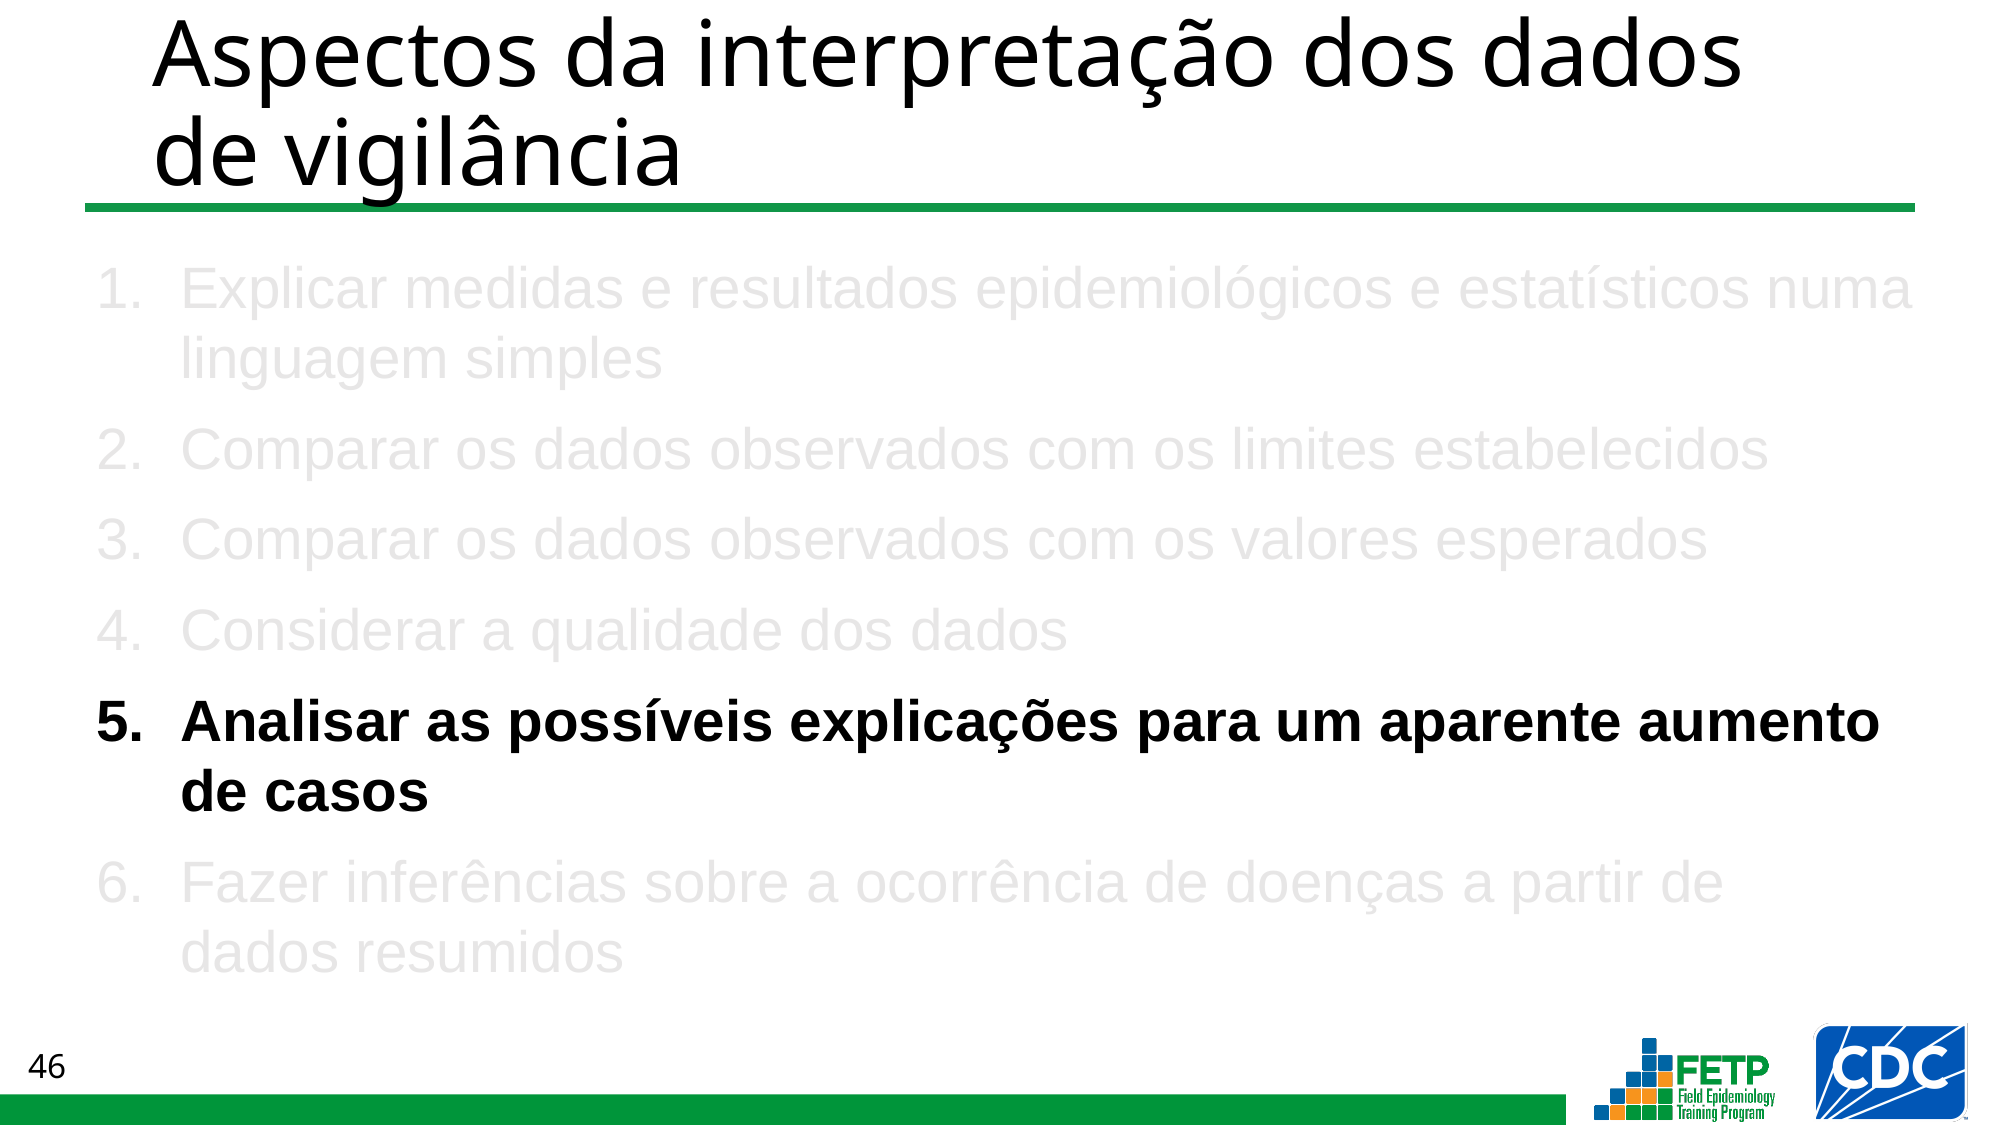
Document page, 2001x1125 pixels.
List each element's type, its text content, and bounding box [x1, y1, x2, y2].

picture [1813, 1023, 1968, 1122]
text_box Explicar medidas e resultados epidemiológicos e estatísticos numa linguagem simples Comparar os dados observados com os limites estabelecidos Comparar os dados observados com os valores esperados Considerar a qualidade dos dados Analisar as possíveis explicações para um aparente aumento de casos Fazer inferências sobre a ocorrência de doenças a partir de dados resumidos [81, 242, 1950, 1004]
picture [1594, 1038, 1775, 1122]
title Aspectos da interpretação dos dados de vigilância [137, 0, 1863, 207]
